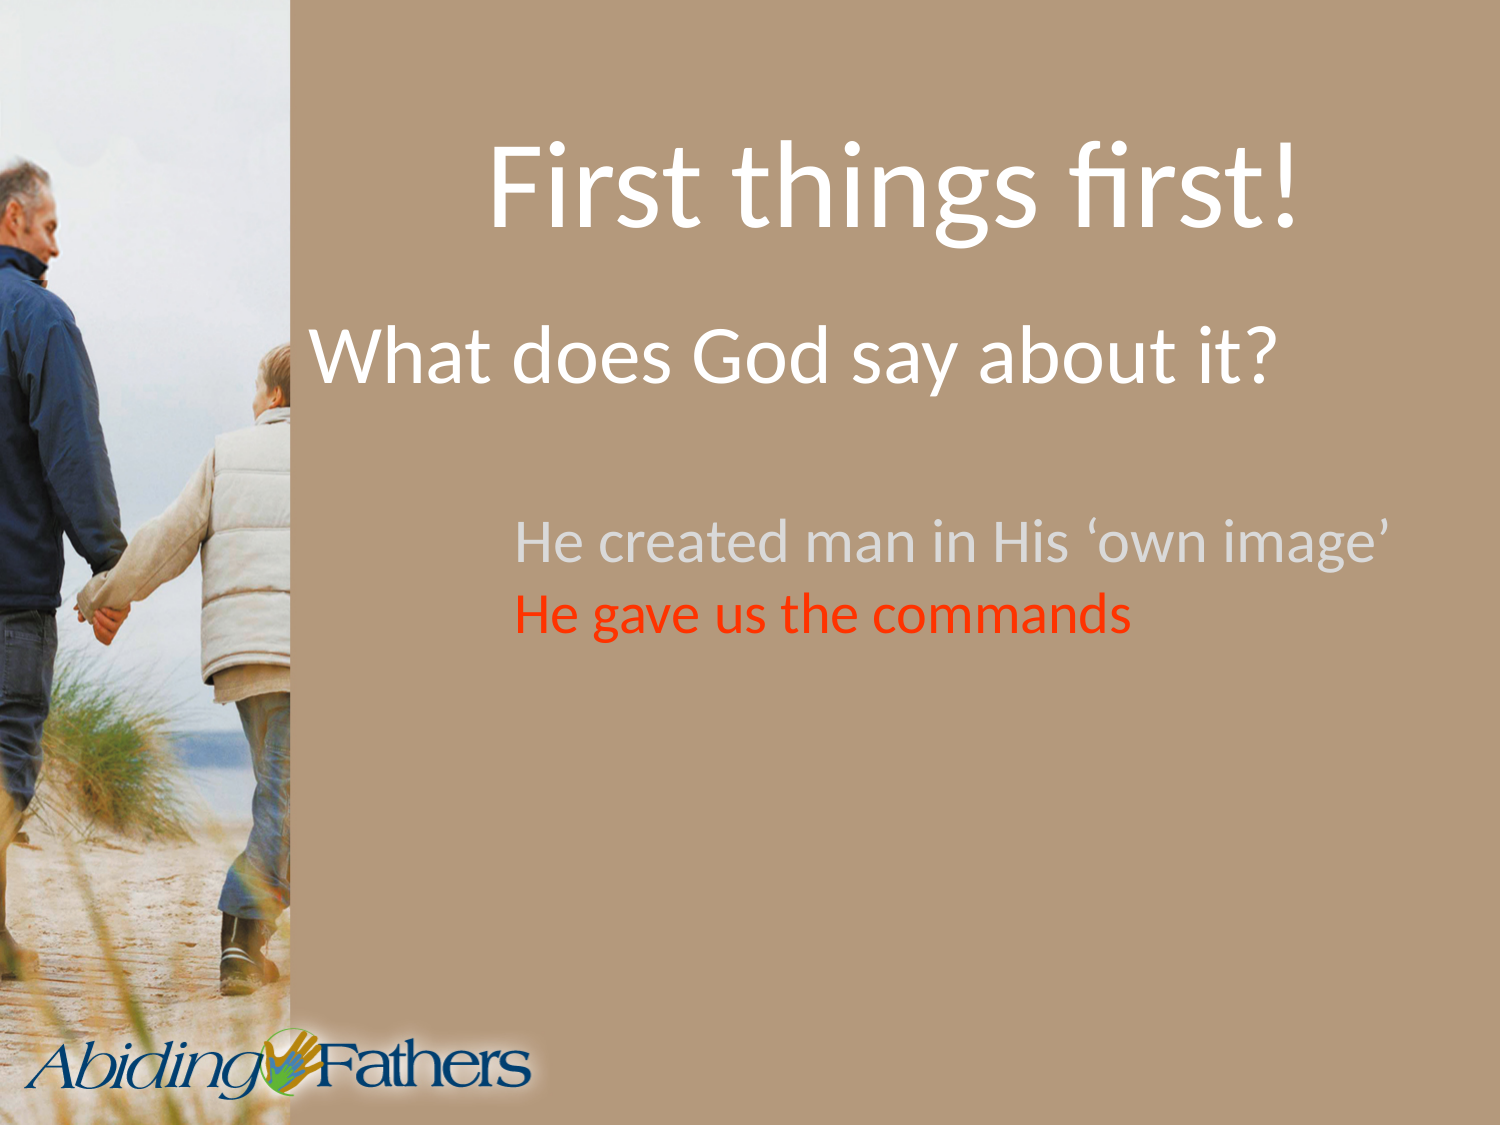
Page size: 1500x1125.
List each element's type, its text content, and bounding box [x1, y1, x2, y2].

title First things first! [292, 73, 1500, 282]
list What does God say about it? He created man in His ‘own image’ He gave us the commands [292, 292, 1500, 1020]
picture [0, 0, 1500, 1125]
